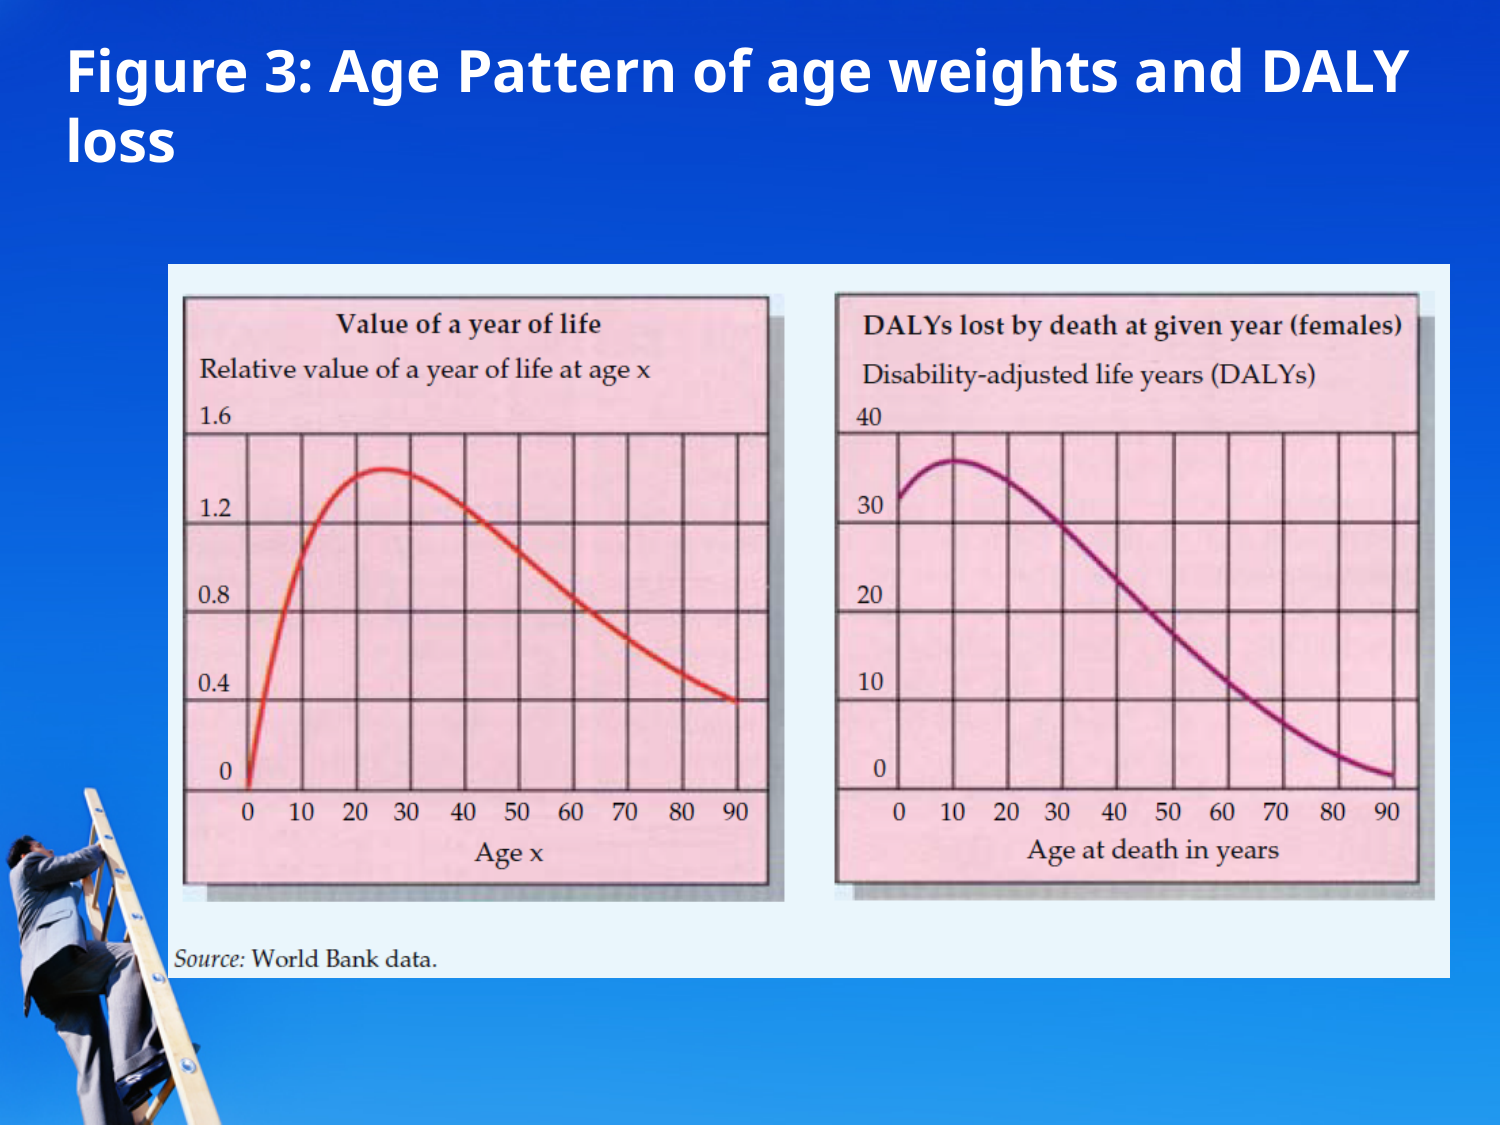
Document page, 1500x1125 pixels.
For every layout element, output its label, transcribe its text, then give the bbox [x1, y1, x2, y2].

title Figure 3: Age Pattern of age weights and DALY loss [49, 44, 1476, 163]
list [167, 264, 1451, 978]
picture [0, 0, 1500, 1125]
